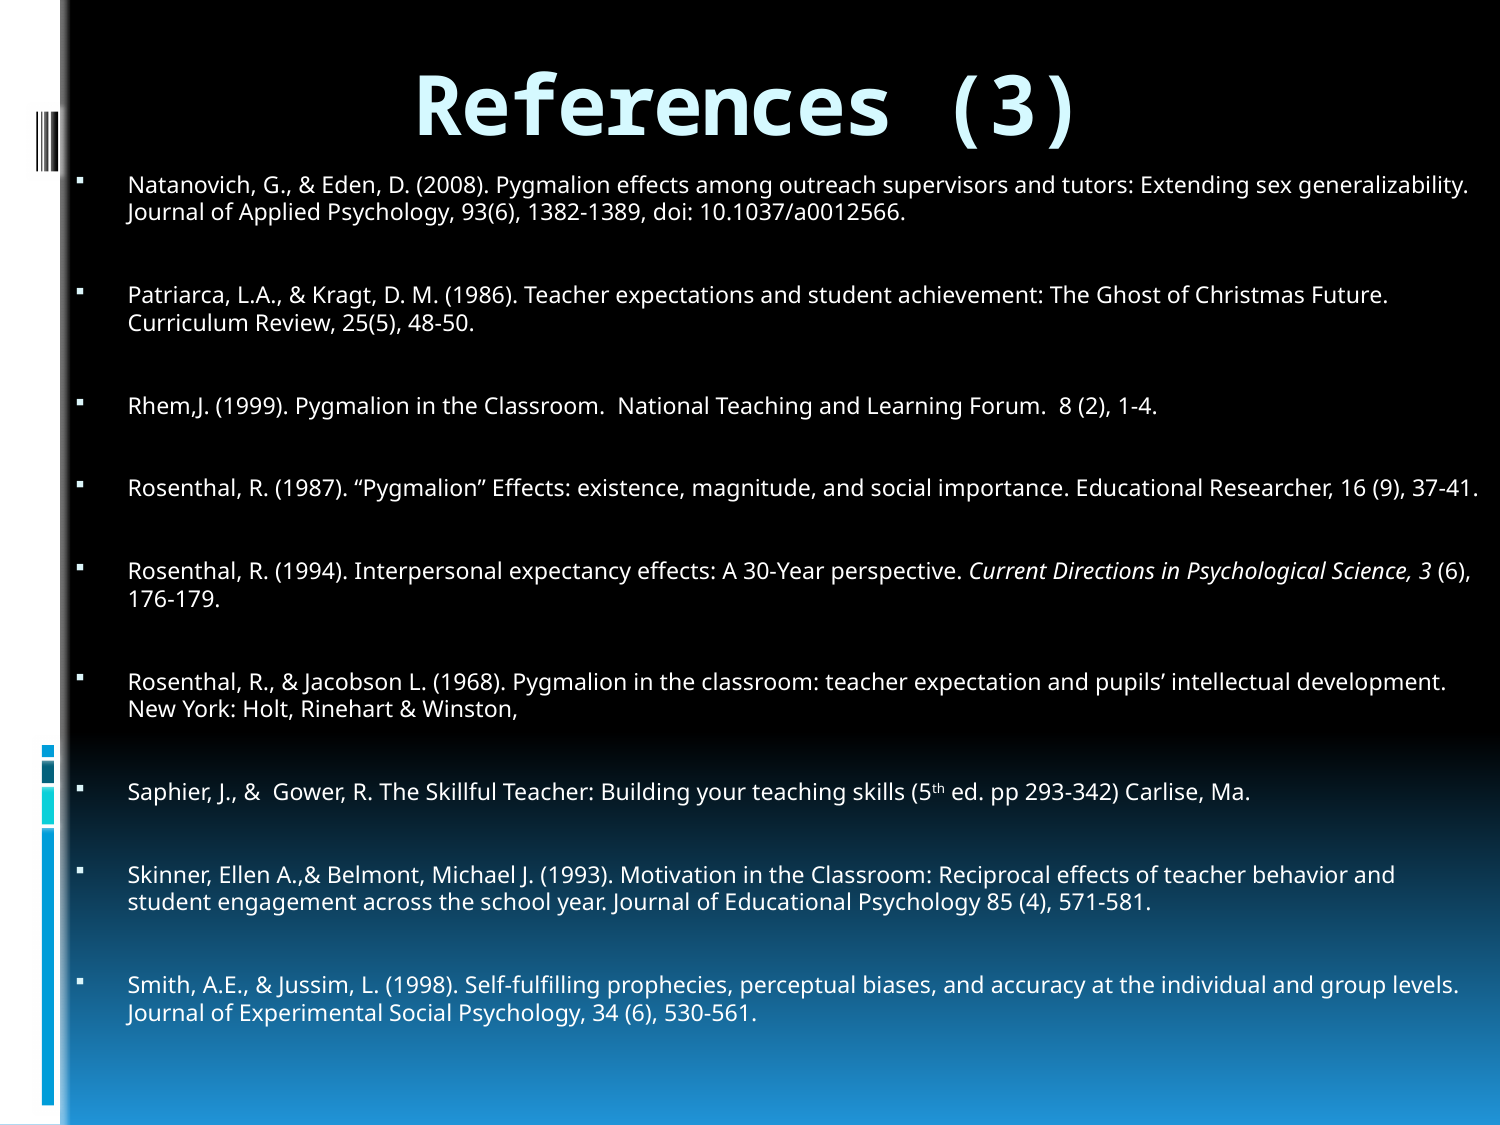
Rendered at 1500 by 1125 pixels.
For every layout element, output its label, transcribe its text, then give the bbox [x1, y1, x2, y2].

title References (3) [75, 45, 1425, 162]
list Natanovich, G., & Eden, D. (2008). Pygmalion effects among outreach supervisors and tutors: Extending sex generalizability. Journal of Applied Psychology, 93(6), 1382-1389, doi: 10.1037/a0012566. Patriarca, L.A., & Kragt, D. M. (1986). Teacher expectations and student achievement: The Ghost of Christmas Future. Curriculum Review, 25(5), 48-50. Rhem,J. (1999). Pygmalion in the Classroom. National Teaching and Learning Forum. 8 (2), 1-4. Rosenthal, R. (1987). “Pygmalion” Effects: existence, magnitude, and social importance. Educational Researcher, 16 (9), 37-41. Rosenthal, R. (1994). Interpersonal expectancy effects: A 30-Year perspective. Current Directions in Psychological Science, 3 (6), 176-179. Rosenthal, R., & Jacobson L. (1968). Pygmalion in the classroom: teacher expectation and pupils’ intellectual development. New York: Holt, Rinehart & Winston, Saphier, J., & Gower, R. The Skillful Teacher: Building your teaching skills (5th ed. pp 293-342) Carlise, Ma. Skinner, Ellen A.,& Belmont, Michael J. (1993). Motivation in the Classroom: Reciprocal effects of teacher behavior and student engagement across the school year. Journal of Educational Psychology 85 (4), 571-581. Smith, A.E., & Jussim, L. (1998). Self-fulfilling prophecies, perceptual biases, and accuracy at the individual and group levels. Journal of Experimental Social Psychology, 34 (6), 530-561. [50, 162, 1500, 1063]
